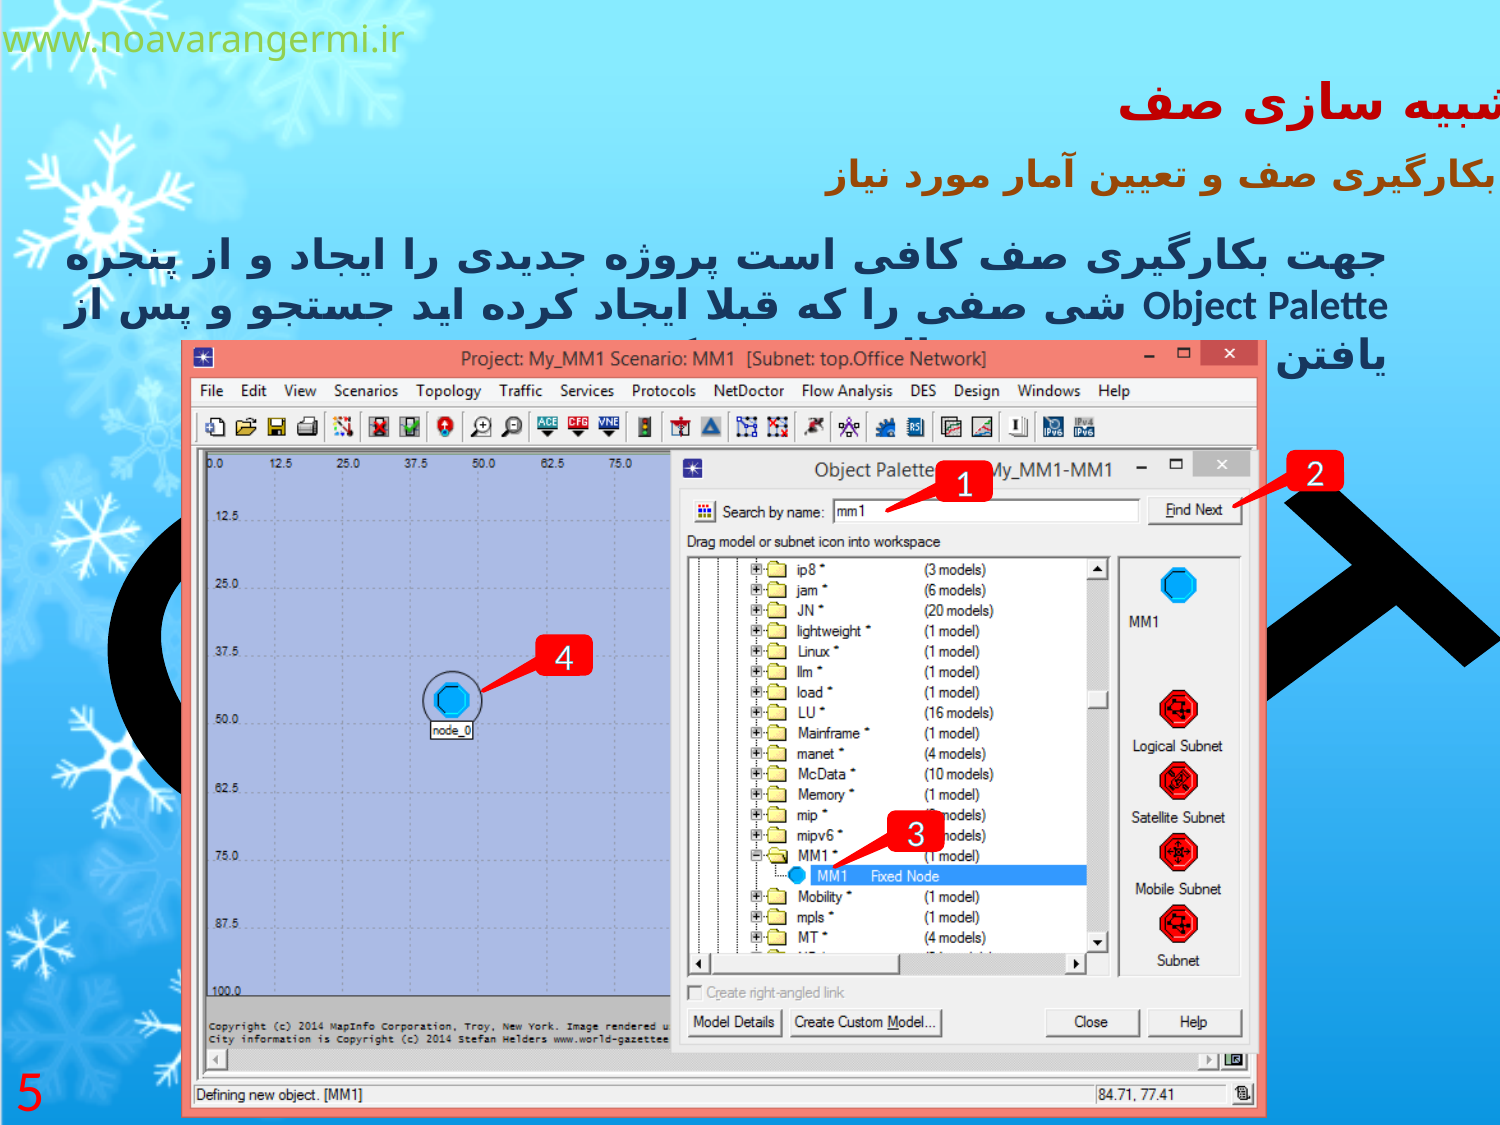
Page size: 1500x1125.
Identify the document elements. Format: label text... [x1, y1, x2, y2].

picture [0, 0, 1500, 1125]
text_box شبیه سازی صف بکارگیری صف و تعیین آمار مورد نیاز [811, 62, 1500, 203]
text_box www.noavarangermi.ir [0, 16, 425, 68]
text_box 2 [1271, 449, 1345, 493]
slide_number 53 [0, 1057, 80, 1118]
text_box جهت بکارگیری صف کافی است پروژه جدیدی را ایجاد و از پنجره Object Palette شی صفی را که قبلا ایجاد کرده اید جستجو و پس از یافتن بر روی صفحه خالی پروژه بکشید. [50, 220, 1404, 385]
